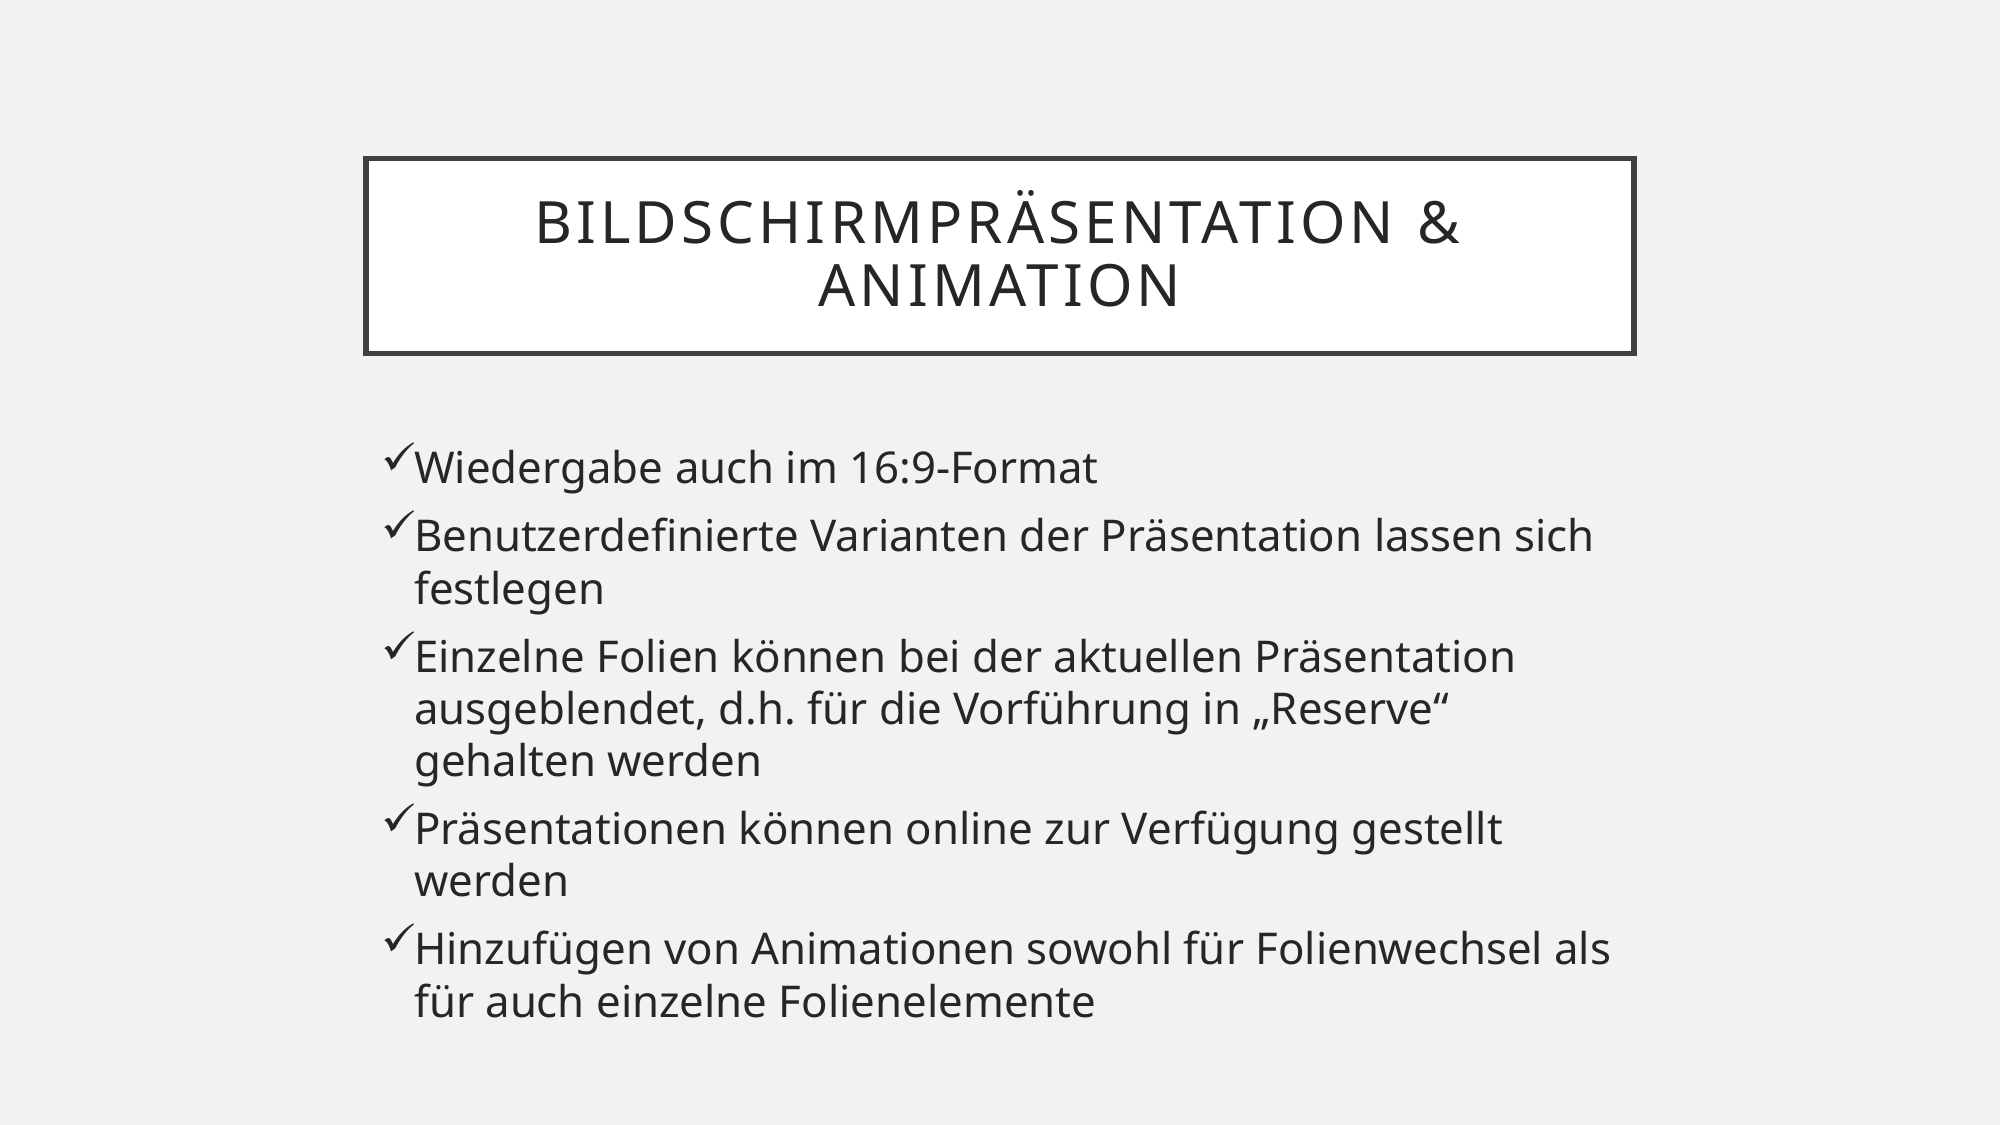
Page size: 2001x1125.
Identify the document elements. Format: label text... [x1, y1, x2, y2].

title Bildschirmpräsentation & Animation [363, 156, 1637, 356]
list Wiedergabe auch im 16:9-Format Benutzerdefinierte Varianten der Präsentation lassen sich festlegen Einzelne Folien können bei der aktuellen Präsentation ausgeblendet, d.h. für die Vorführung in „Reserve“ gehalten werden Präsentationen können online zur Verfügung gestellt werden Hinzufügen von Animationen sowohl für Folienwechsel als für auch einzelne Folienelemente [366, 432, 1634, 1038]
